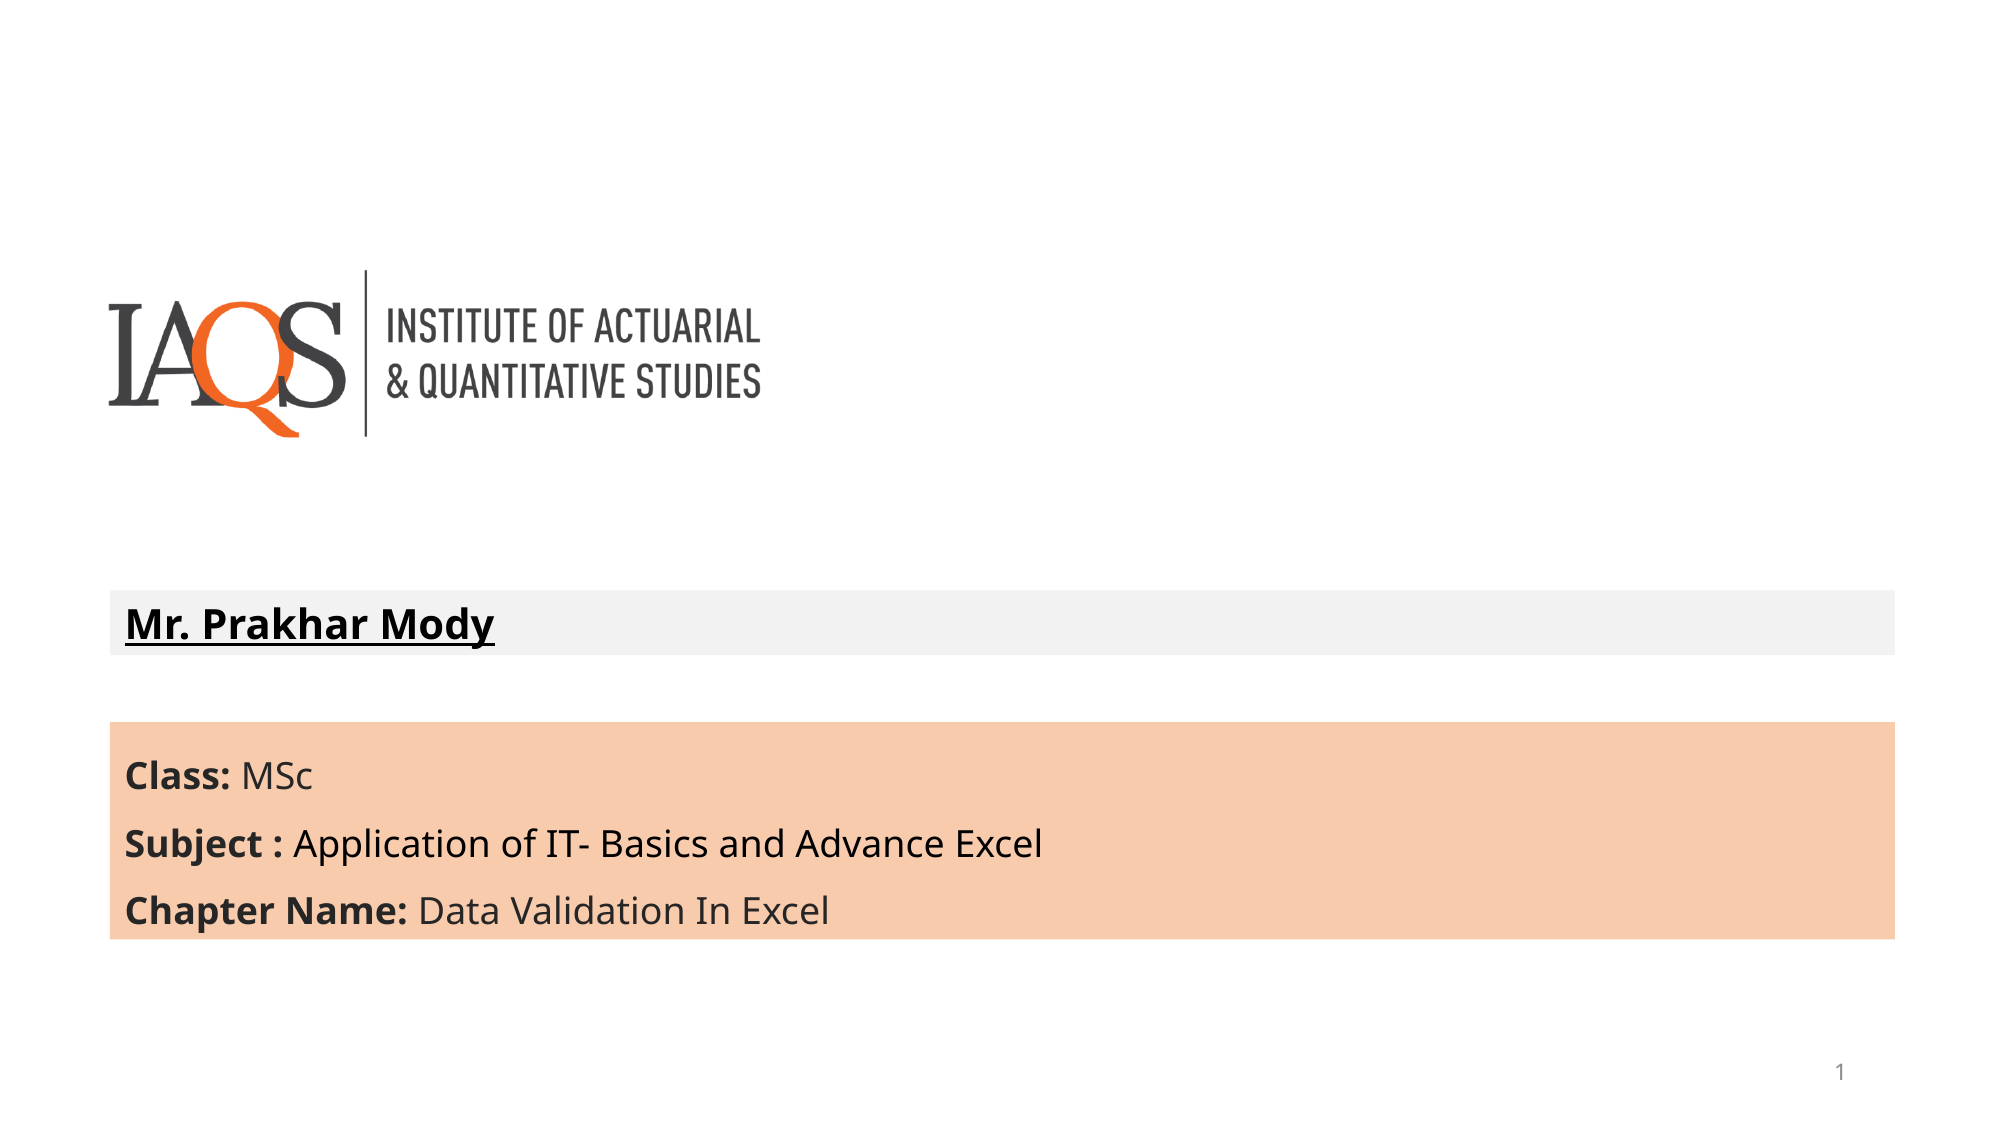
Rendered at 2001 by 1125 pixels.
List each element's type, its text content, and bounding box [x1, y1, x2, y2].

picture [67, 261, 801, 446]
text_box Mr. Prakhar Mody [109, 590, 1895, 656]
text_box Class: MSc Subject : Application of IT- Basics and Advance Excel Chapter Name: Data Validation In Excel [109, 722, 1895, 940]
slide_number 1 [1412, 1042, 1863, 1103]
